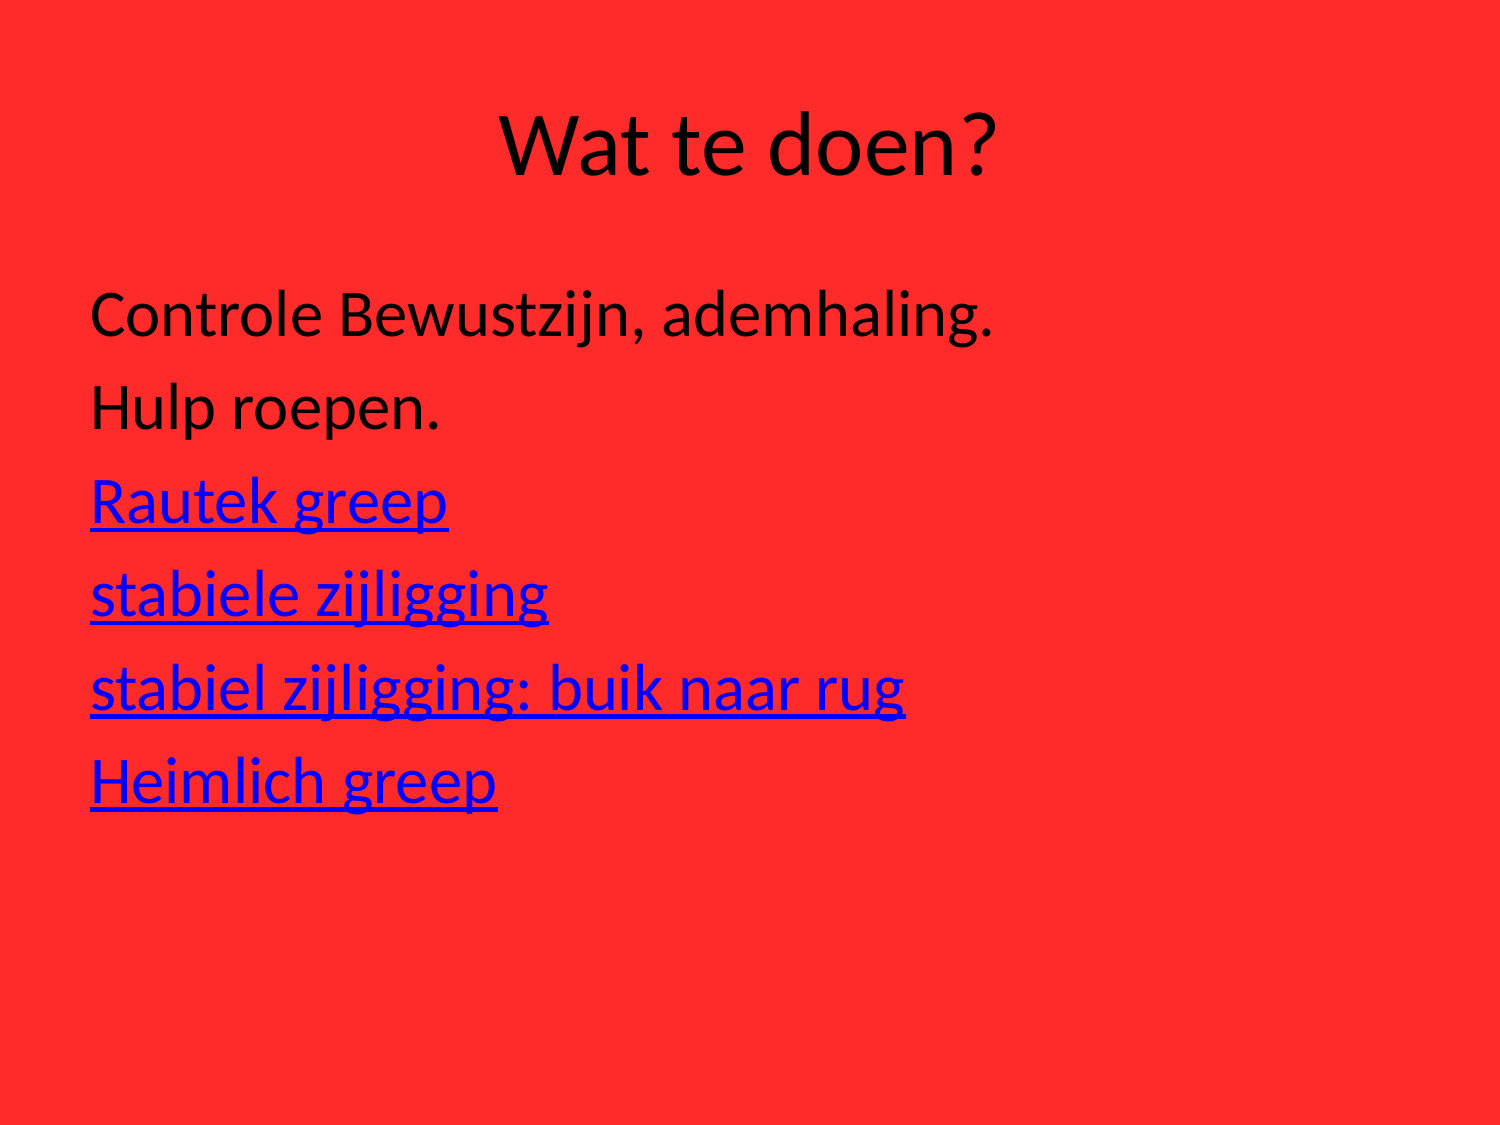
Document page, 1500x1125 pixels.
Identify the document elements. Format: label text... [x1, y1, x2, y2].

title Wat te doen? [75, 45, 1425, 233]
list Controle Bewustzijn, ademhaling. Hulp roepen. Rautek greep stabiele zijligging stabiel zijligging: buik naar rug Heimlich greep [75, 262, 1425, 1005]
